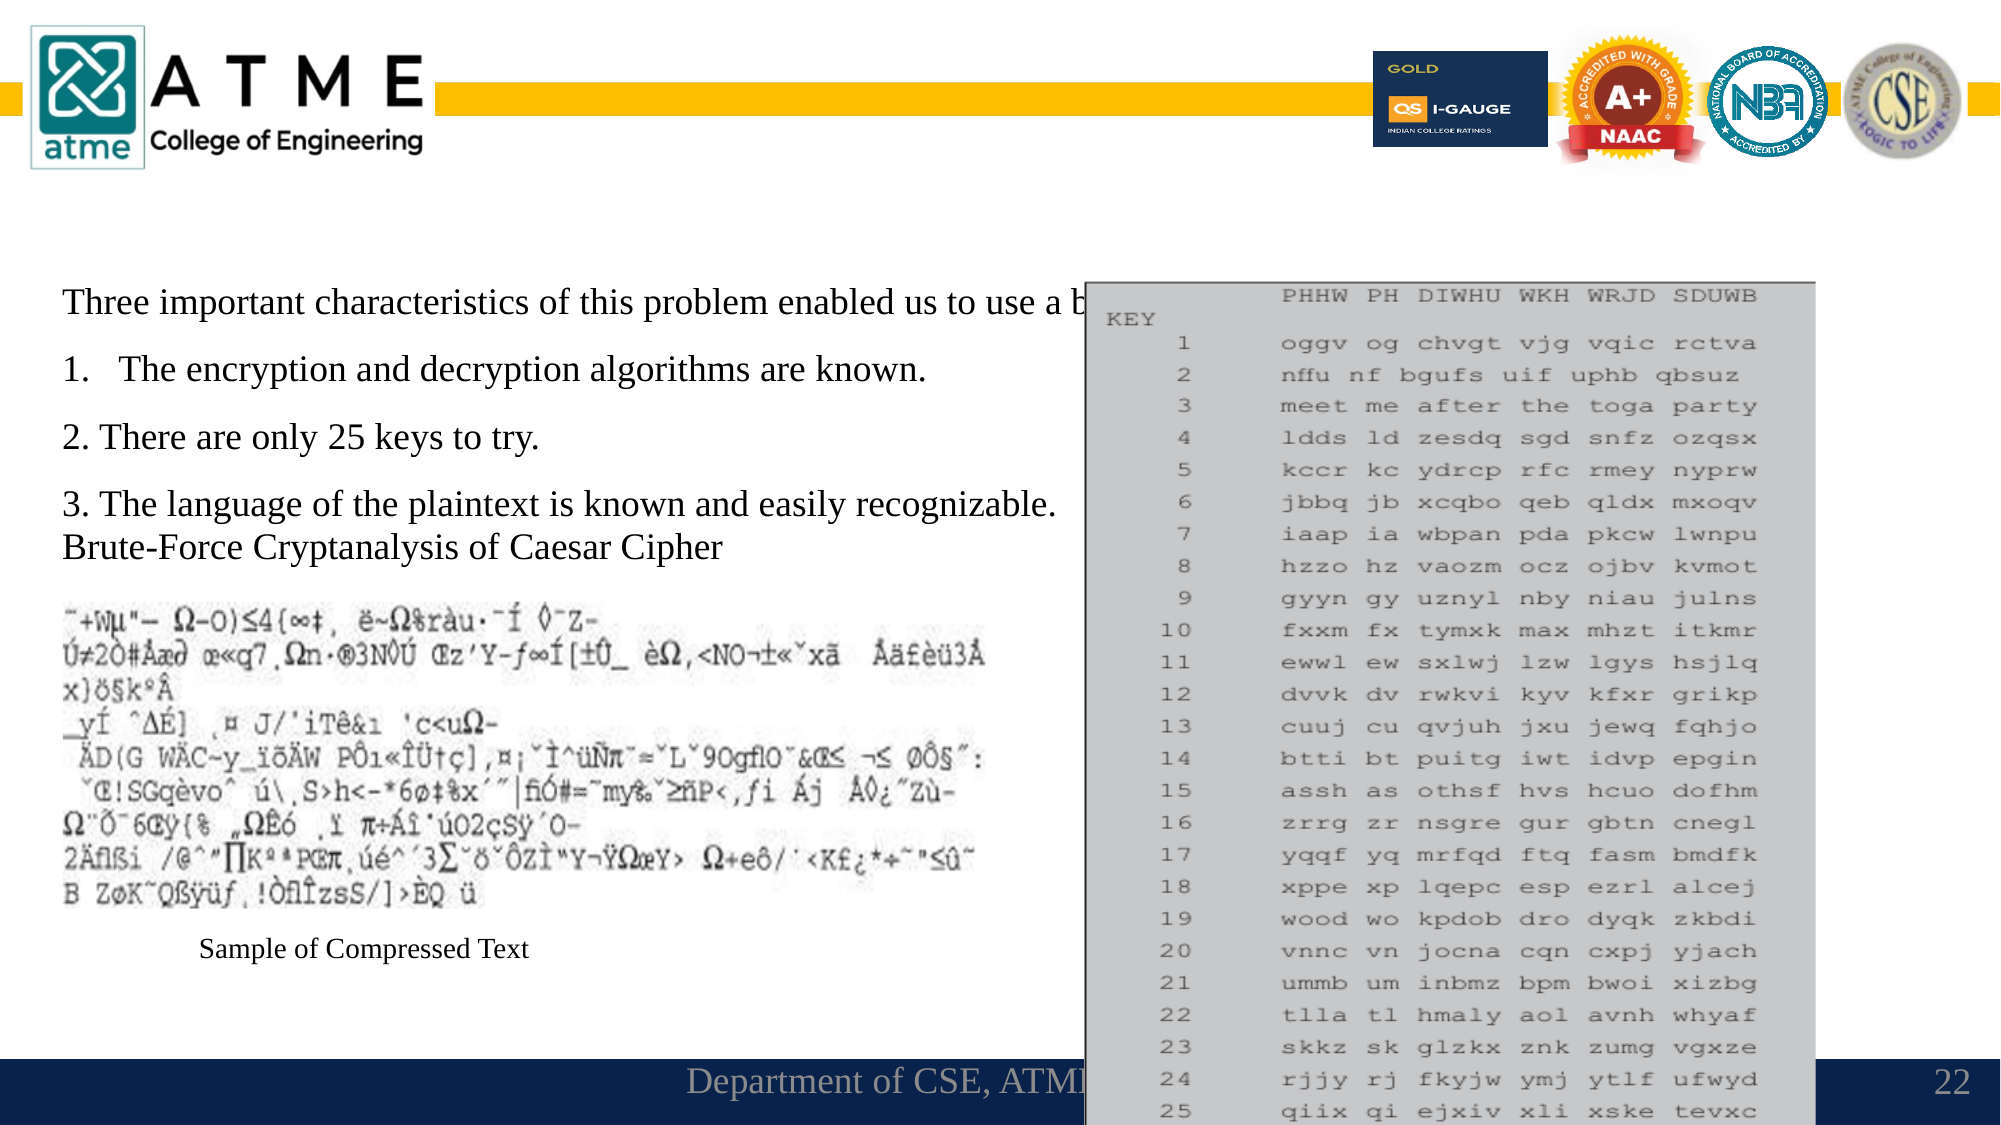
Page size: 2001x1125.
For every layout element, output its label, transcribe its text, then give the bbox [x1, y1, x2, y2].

footer Department of CSE, ATMECE, Mysuru [501, 1056, 1078, 1102]
picture [1840, 26, 1968, 176]
picture [0, 281, 2001, 1125]
text_box Three important characteristics of this problem enabled us to use a bruteforce cryptanalysis: The encryption and decryption algorithms are known. 2. There are only 25 keys to try. 3. The language of the plaintext is known and easily recognizable. [47, 247, 1721, 532]
text_box Sample of Compressed Text [184, 922, 1078, 973]
slide_number 22 [1821, 1057, 1972, 1103]
text_box Brute-Force Cryptanalysis of Caesar Cipher [47, 514, 1048, 575]
picture [22, 15, 435, 178]
picture [47, 589, 1001, 935]
picture [1373, 20, 1828, 180]
